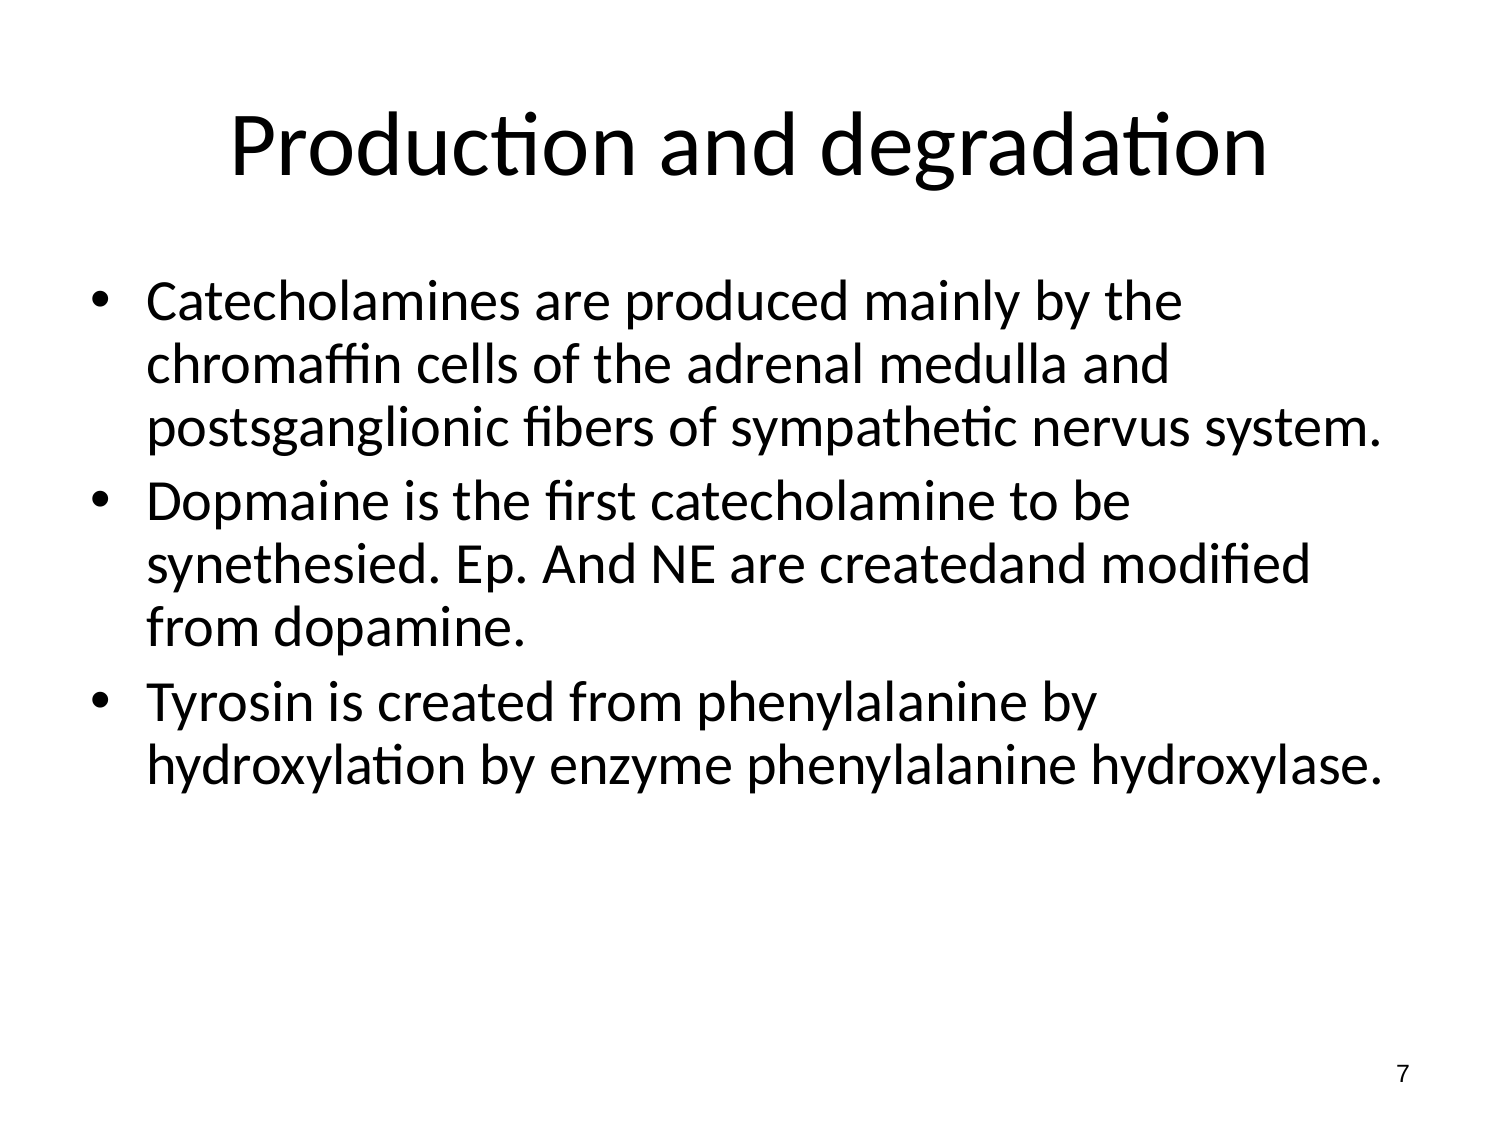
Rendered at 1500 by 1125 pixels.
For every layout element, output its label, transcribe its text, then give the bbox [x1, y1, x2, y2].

title Production and degradation [75, 45, 1425, 233]
list Catecholamines are produced mainly by the chromaffin cells of the adrenal medulla and postsganglionic fibers of sympathetic nervus system. Dopmaine is the first catecholamine to be synethesied. Ep. And NE are createdand modified from dopamine. Tyrosin is created from phenylalanine by hydroxylation by enzyme phenylalanine hydroxylase. [75, 262, 1425, 1005]
slide_number 7 [1074, 1042, 1425, 1103]
